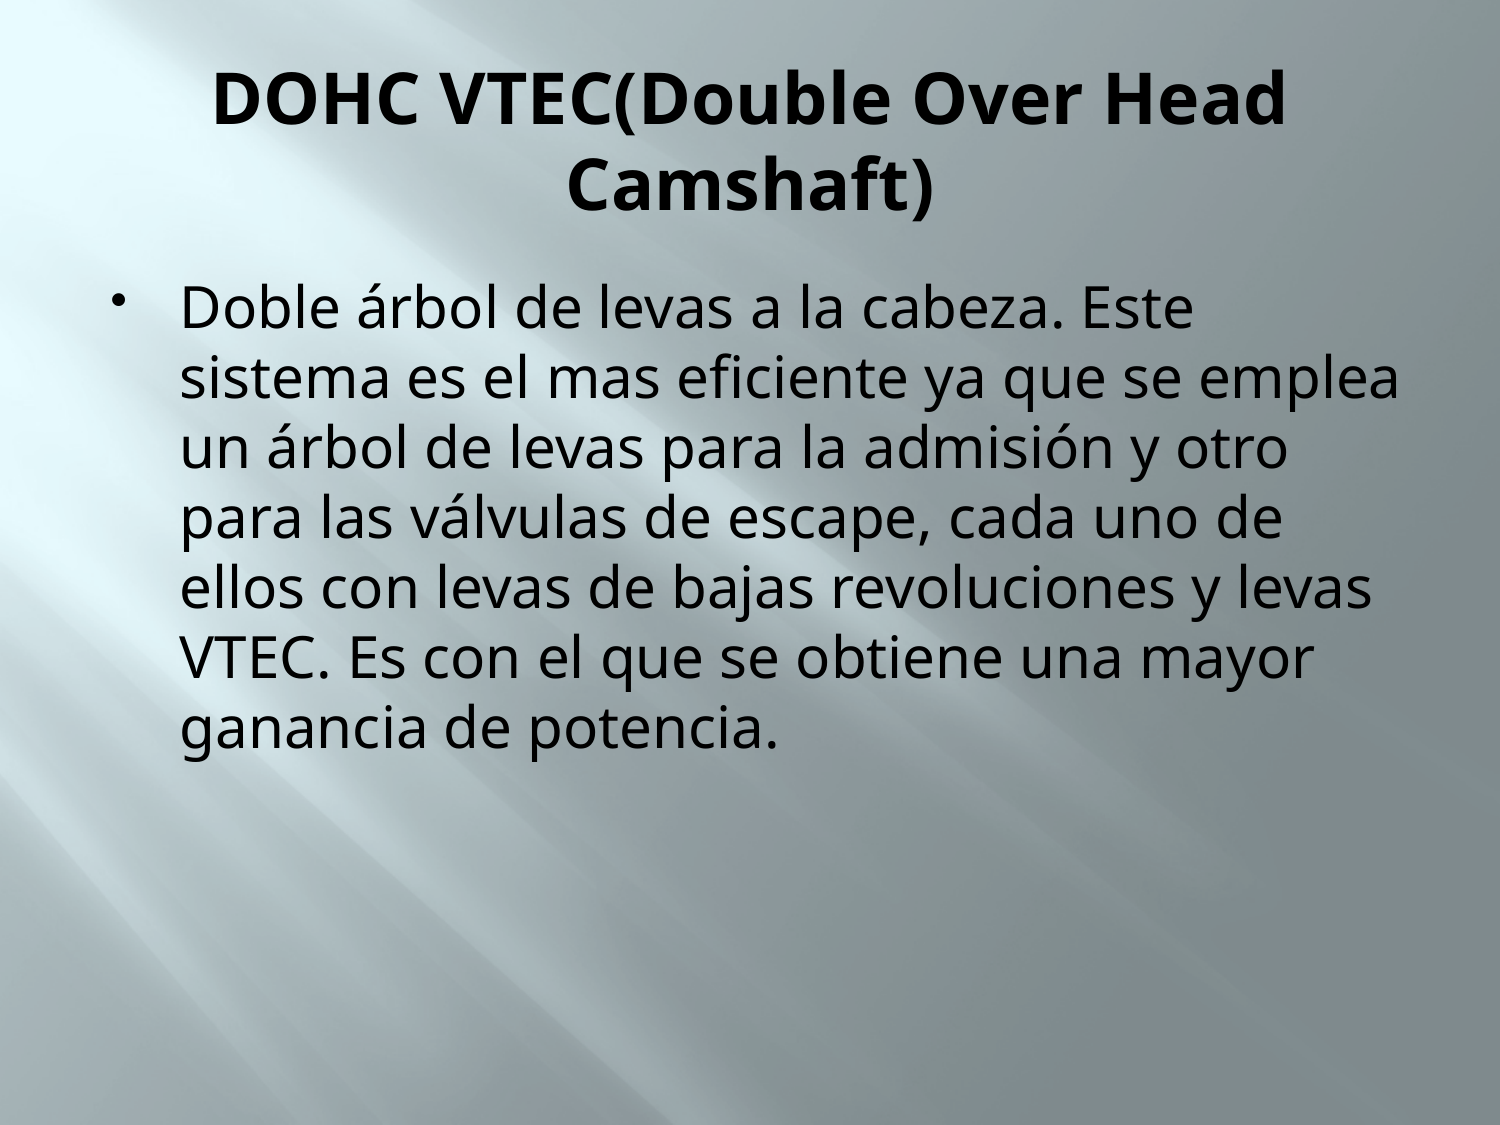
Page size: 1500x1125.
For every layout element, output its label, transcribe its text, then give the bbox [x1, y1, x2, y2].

list Doble árbol de levas a la cabeza. Este sistema es el mas eficiente ya que se emplea un árbol de levas para la admisión y otro para las válvulas de escape, cada uno de ellos con levas de bajas revoluciones y levas VTEC. Es con el que se obtiene una mayor ganancia de potencia. [75, 262, 1425, 1035]
title DOHC VTEC(Double Over Head Camshaft) [75, 45, 1425, 233]
